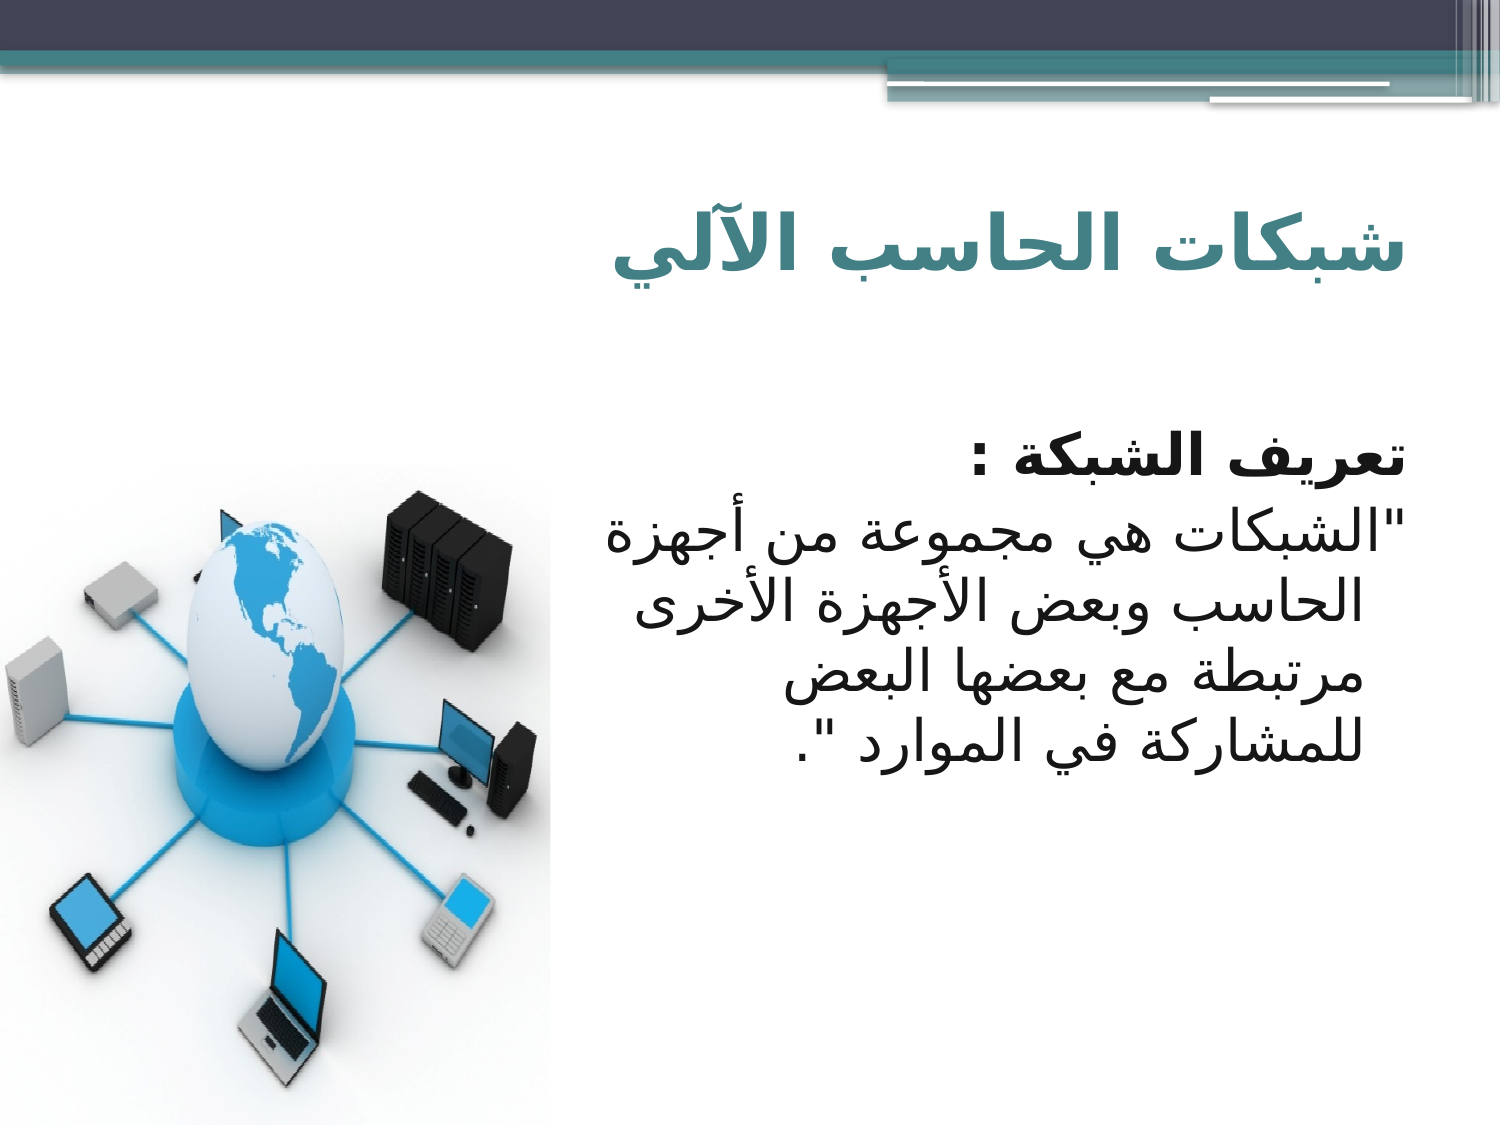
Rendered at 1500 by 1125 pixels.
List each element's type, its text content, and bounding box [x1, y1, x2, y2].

title شبكات الحاسب الآلي [75, 152, 1425, 328]
list تعريف الشبكة : "الشبكات هي مجموعة من أجهزة الحاسب وبعض الأجهزة الأخرى مرتبطة مع بعضها البعض للمشاركة في الموارد ". [551, 257, 1442, 1058]
picture [0, 465, 551, 1125]
